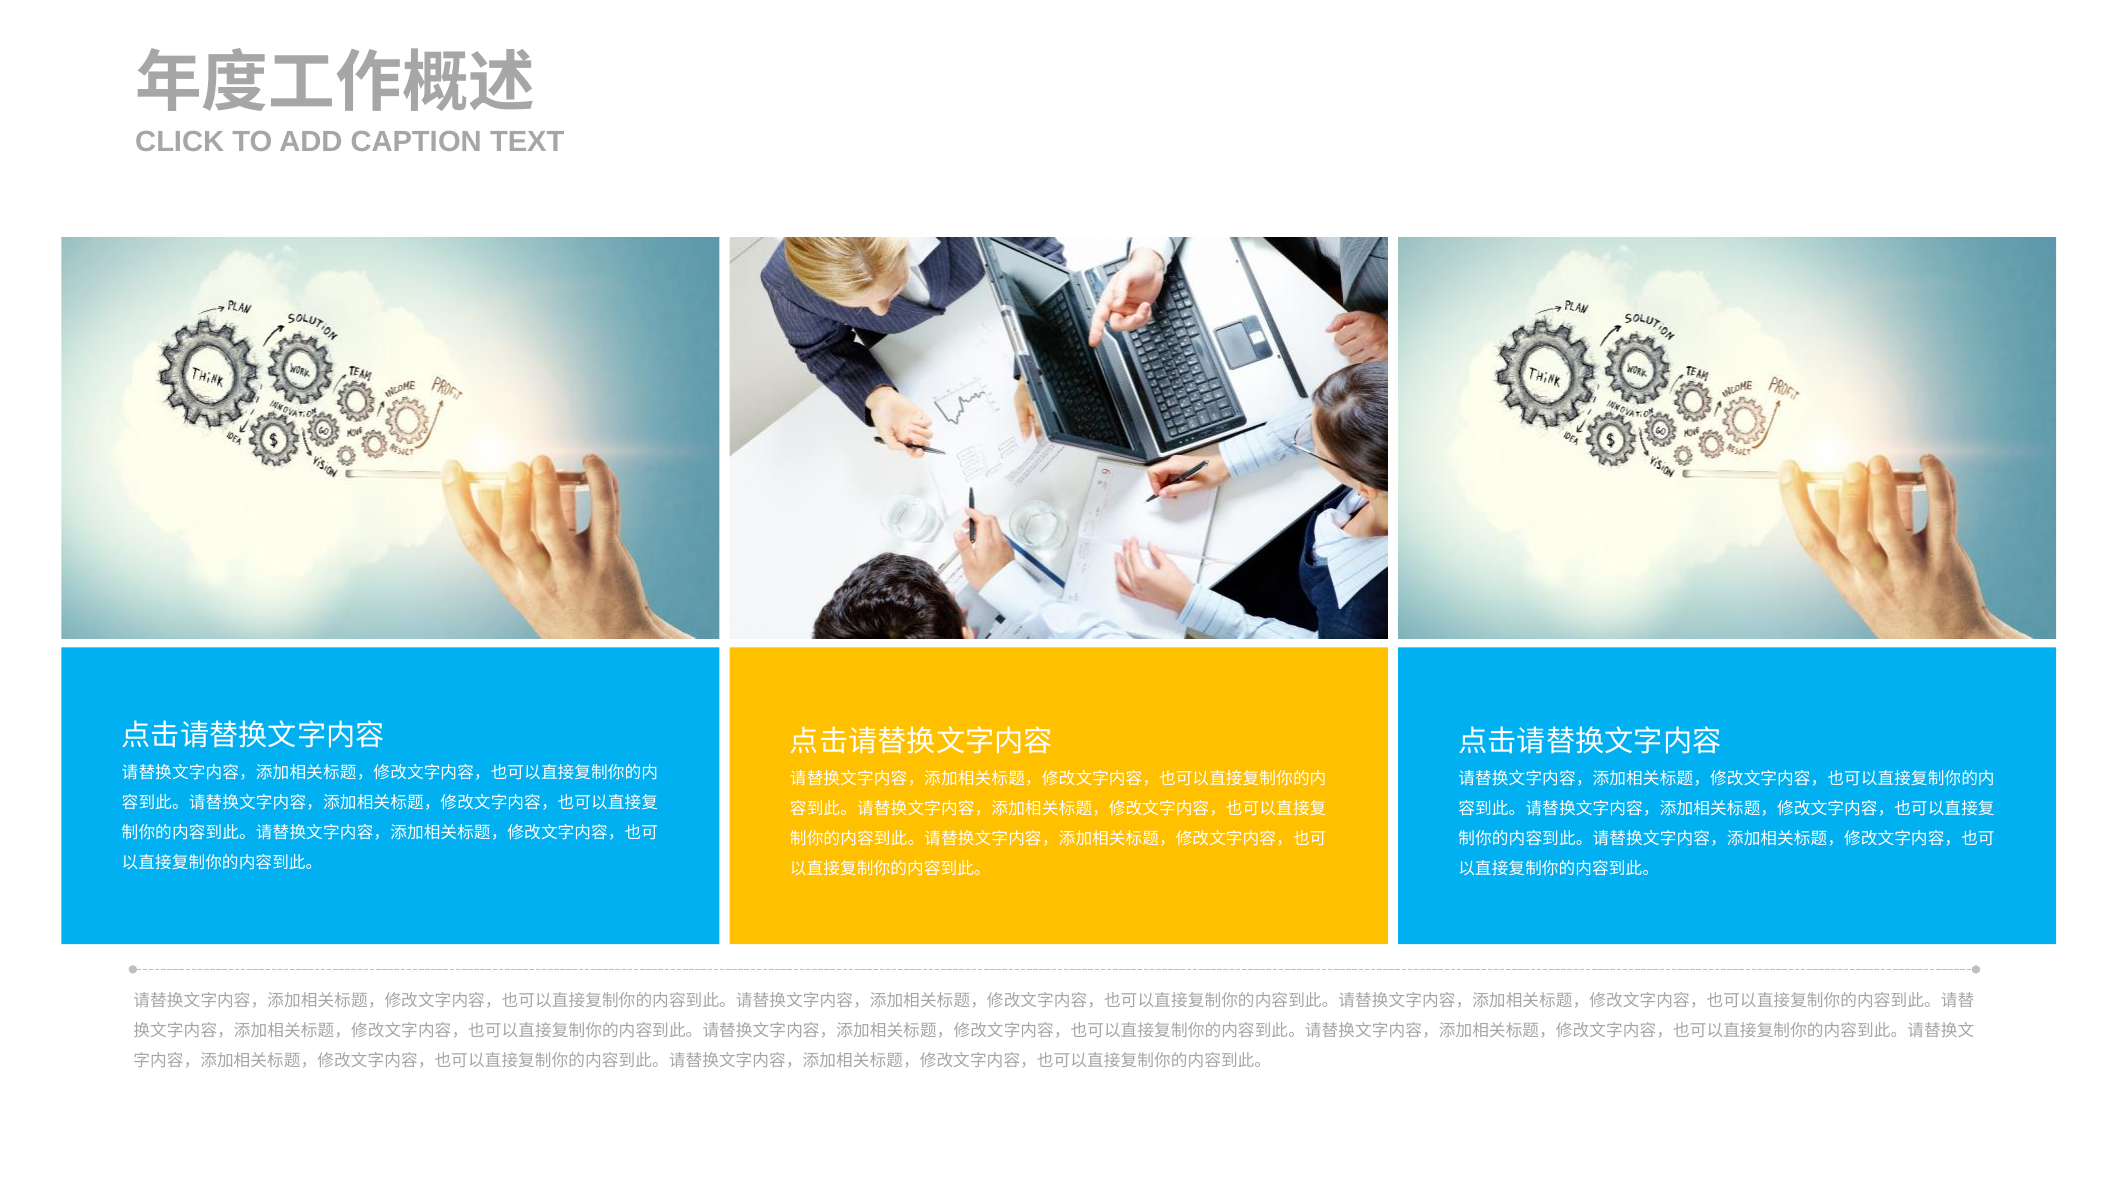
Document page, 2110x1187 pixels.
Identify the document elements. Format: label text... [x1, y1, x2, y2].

text_box [729, 236, 1389, 640]
text_box [729, 646, 1389, 945]
text_box 年度工作概述 [135, 38, 596, 119]
text_box [1397, 236, 2057, 640]
text_box 点击请替换文字内容 请替换文字内容，添加相关标题，修改文字内容，也可以直接复制你的内容到此。请替换文字内容，添加相关标题，修改文字内容，也可以直接复制你的内容到此。请替换文字内容，添加相关标题，修改文字内容，也可以直接复制你的内容到此。 [121, 716, 659, 872]
text_box 请替换文字内容，添加相关标题，修改文字内容，也可以直接复制你的内容到此。请替换文字内容，添加相关标题，修改文字内容，也可以直接复制你的内容到此。请替换文字内容，添加相关标题，修改文字内容，也可以直接复制你的内容到此。请替换文字内容，添加相关标题，修改文字内容，也可以直接复制你的内容到此。请替换文字内容，添加相关标题，修改文字内容，也可以直接复制你的内容到此。请替换文字内容，添加相关标题，修改文字内容，也可以直接复制你的内容到此。请替换文字内容，添加相关标题，修改文字内容，也可以直接复制你的内容到此。请替换文字内容，添加相关标题，修改文字内容，也可以直接复制你的内容到此。 [133, 979, 1976, 1070]
text_box [1397, 646, 2057, 945]
text_box 点击请替换文字内容 请替换文字内容，添加相关标题，修改文字内容，也可以直接复制你的内容到此。请替换文字内容，添加相关标题，修改文字内容，也可以直接复制你的内容到此。请替换文字内容，添加相关标题，修改文字内容，也可以直接复制你的内容到此。 [1458, 722, 1996, 878]
text_box [60, 236, 721, 640]
text_box 点击请替换文字内容 请替换文字内容，添加相关标题，修改文字内容，也可以直接复制你的内容到此。请替换文字内容，添加相关标题，修改文字内容，也可以直接复制你的内容到此。请替换文字内容，添加相关标题，修改文字内容，也可以直接复制你的内容到此。 [789, 722, 1327, 878]
text_box CLICK TO ADD CAPTION TEXT [135, 122, 596, 158]
text_box [60, 646, 721, 945]
